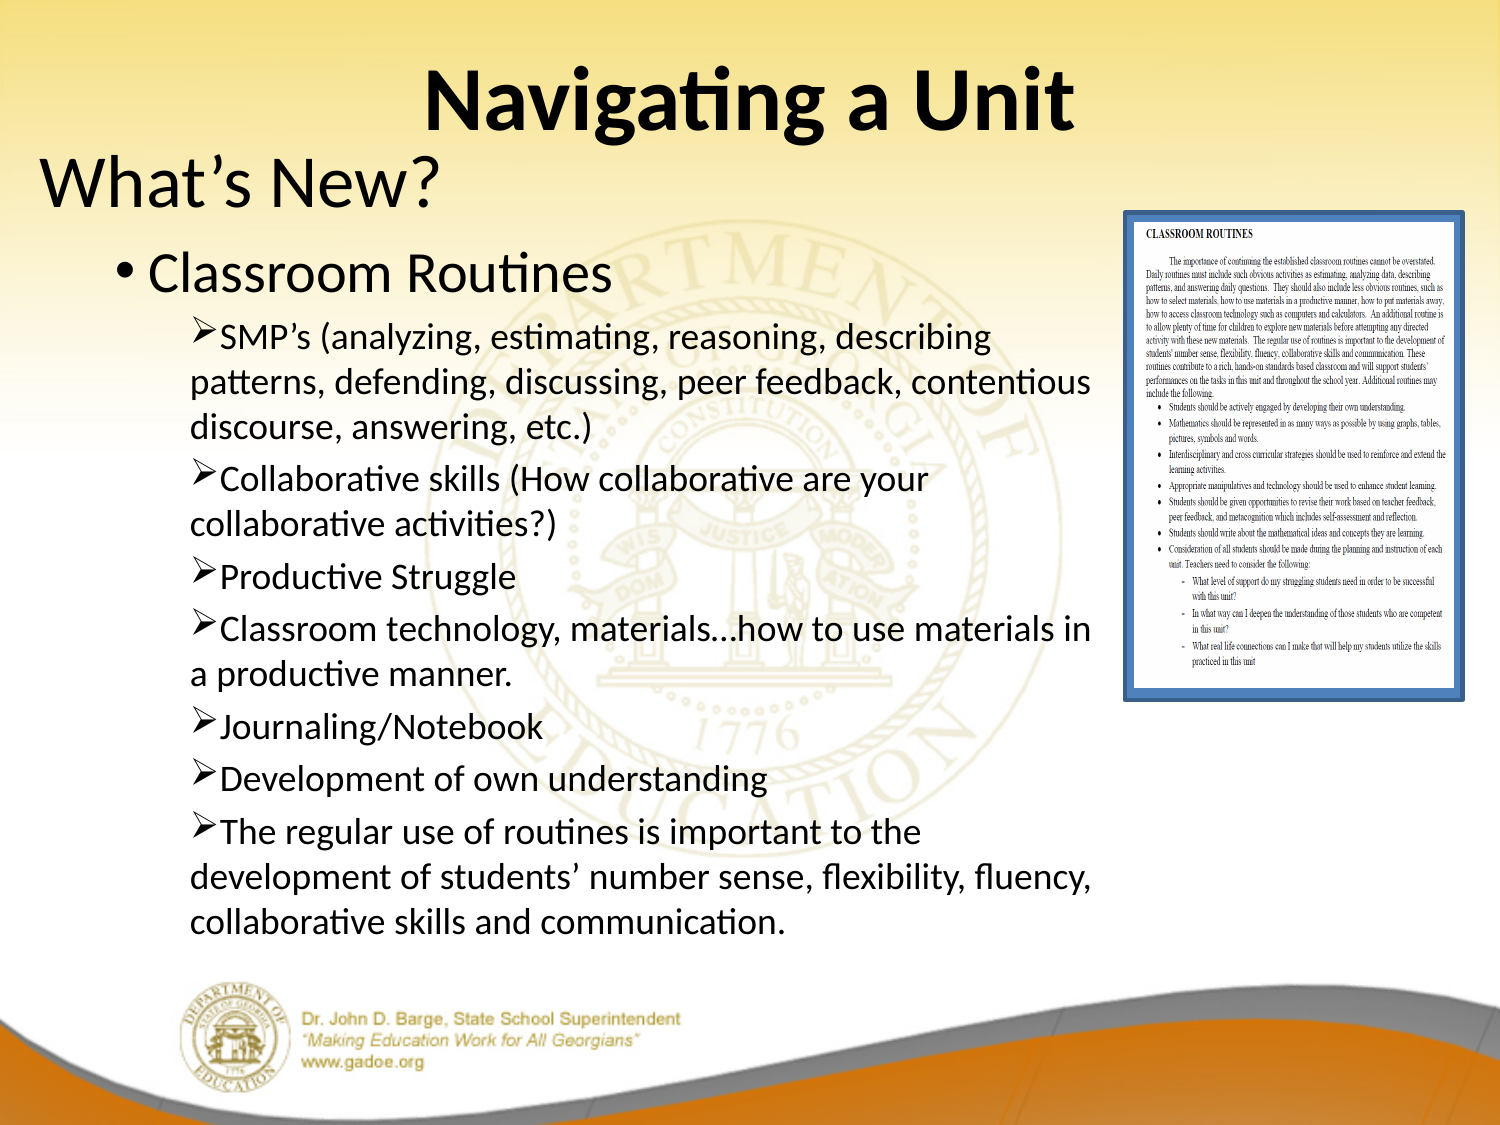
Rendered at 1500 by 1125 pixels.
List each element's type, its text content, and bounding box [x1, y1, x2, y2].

title Navigating a Unit [112, 49, 1388, 138]
subtitle What’s New? Classroom Routines SMP’s (analyzing, estimating, reasoning, describing patterns, defending, discussing, peer feedback, contentious discourse, answering, etc.) Collaborative skills (How collaborative are your collaborative activities?) Productive Struggle Classroom technology, materials…how to use materials in a productive manner. Journaling/Notebook Development of own understanding The regular use of routines is important to the development of students’ number sense, flexibility, fluency, collaborative skills and communication. [24, 124, 1126, 988]
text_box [1124, 212, 1463, 701]
picture [0, 0, 1500, 1125]
